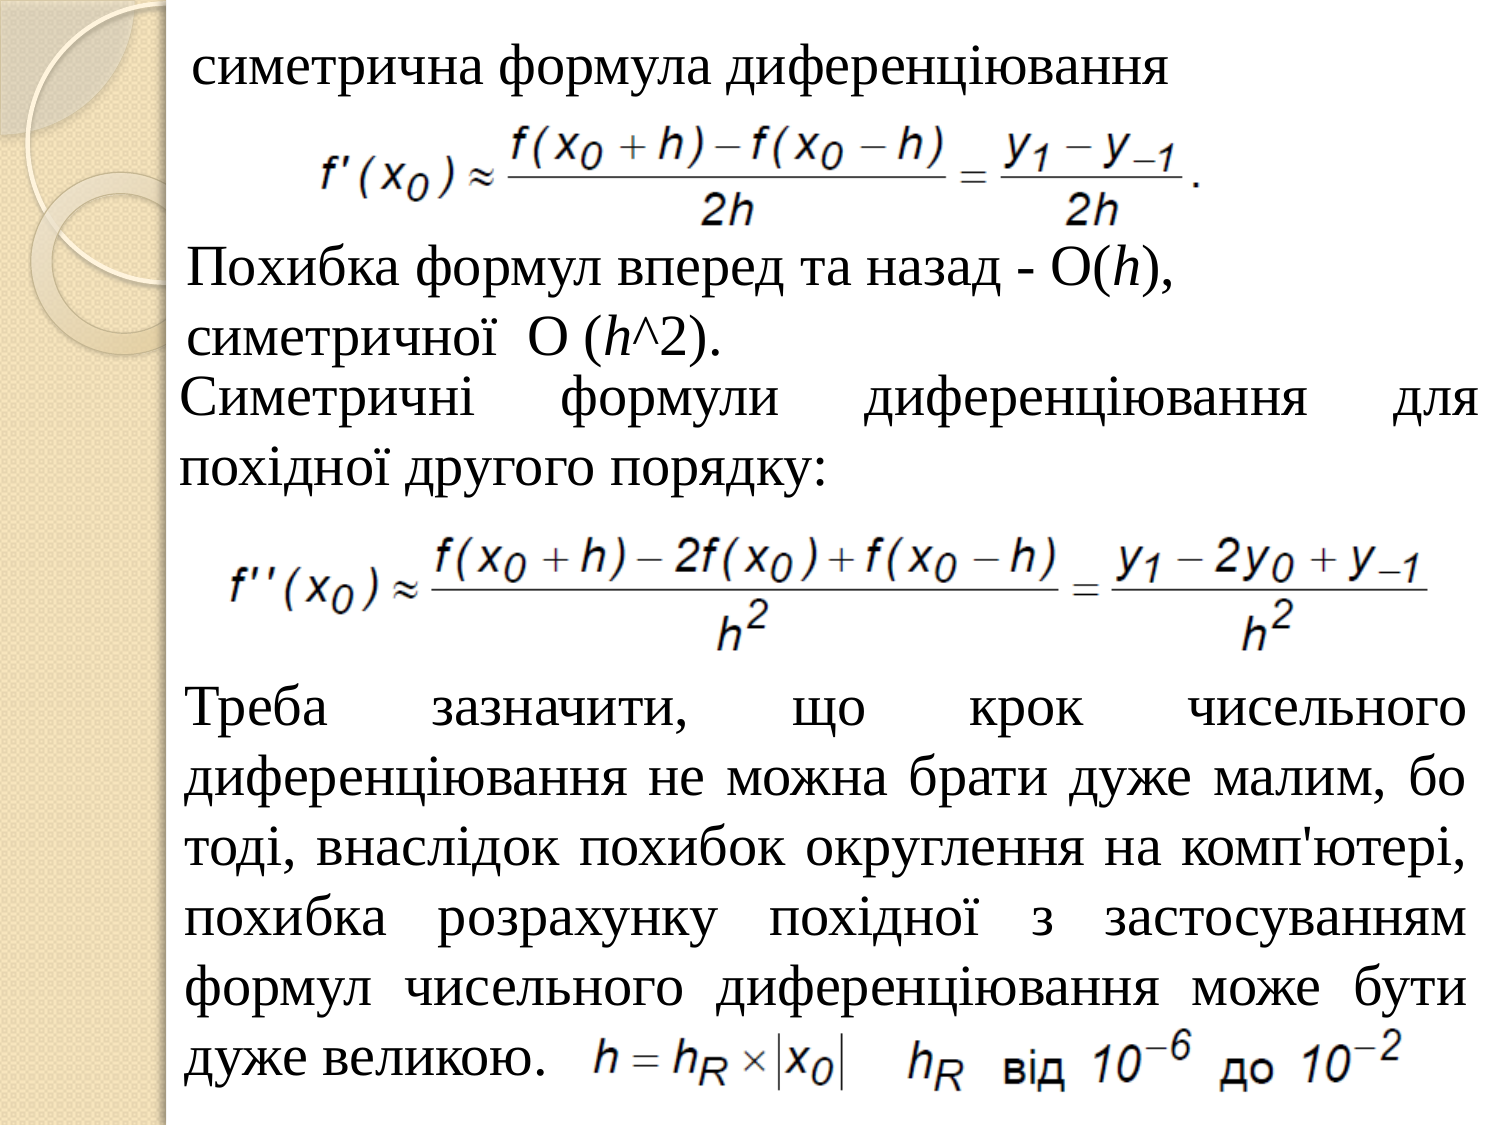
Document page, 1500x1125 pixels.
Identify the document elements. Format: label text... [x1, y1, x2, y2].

text_box симетрична формула диференціювання [177, 19, 1200, 104]
picture [584, 1031, 849, 1100]
text_box Похибка формул вперед та назад - O(h), симетричної O (h^2). [171, 219, 1481, 349]
picture [993, 1023, 1418, 1100]
picture [218, 509, 1434, 679]
text_box Симетричні формули диференціювання для похідної другого порядку: [165, 349, 1494, 505]
text_box Треба зазначити, що крок чисельного диференціювання не можна брати дуже малим, бо тоді, внаслідок похибок округлення на комп'ютері, похибка розрахунку похідної з застосуванням формул чисельного диференціювання може бути дуже великою. [169, 660, 1483, 1095]
picture [903, 1028, 982, 1108]
picture [300, 104, 1206, 246]
